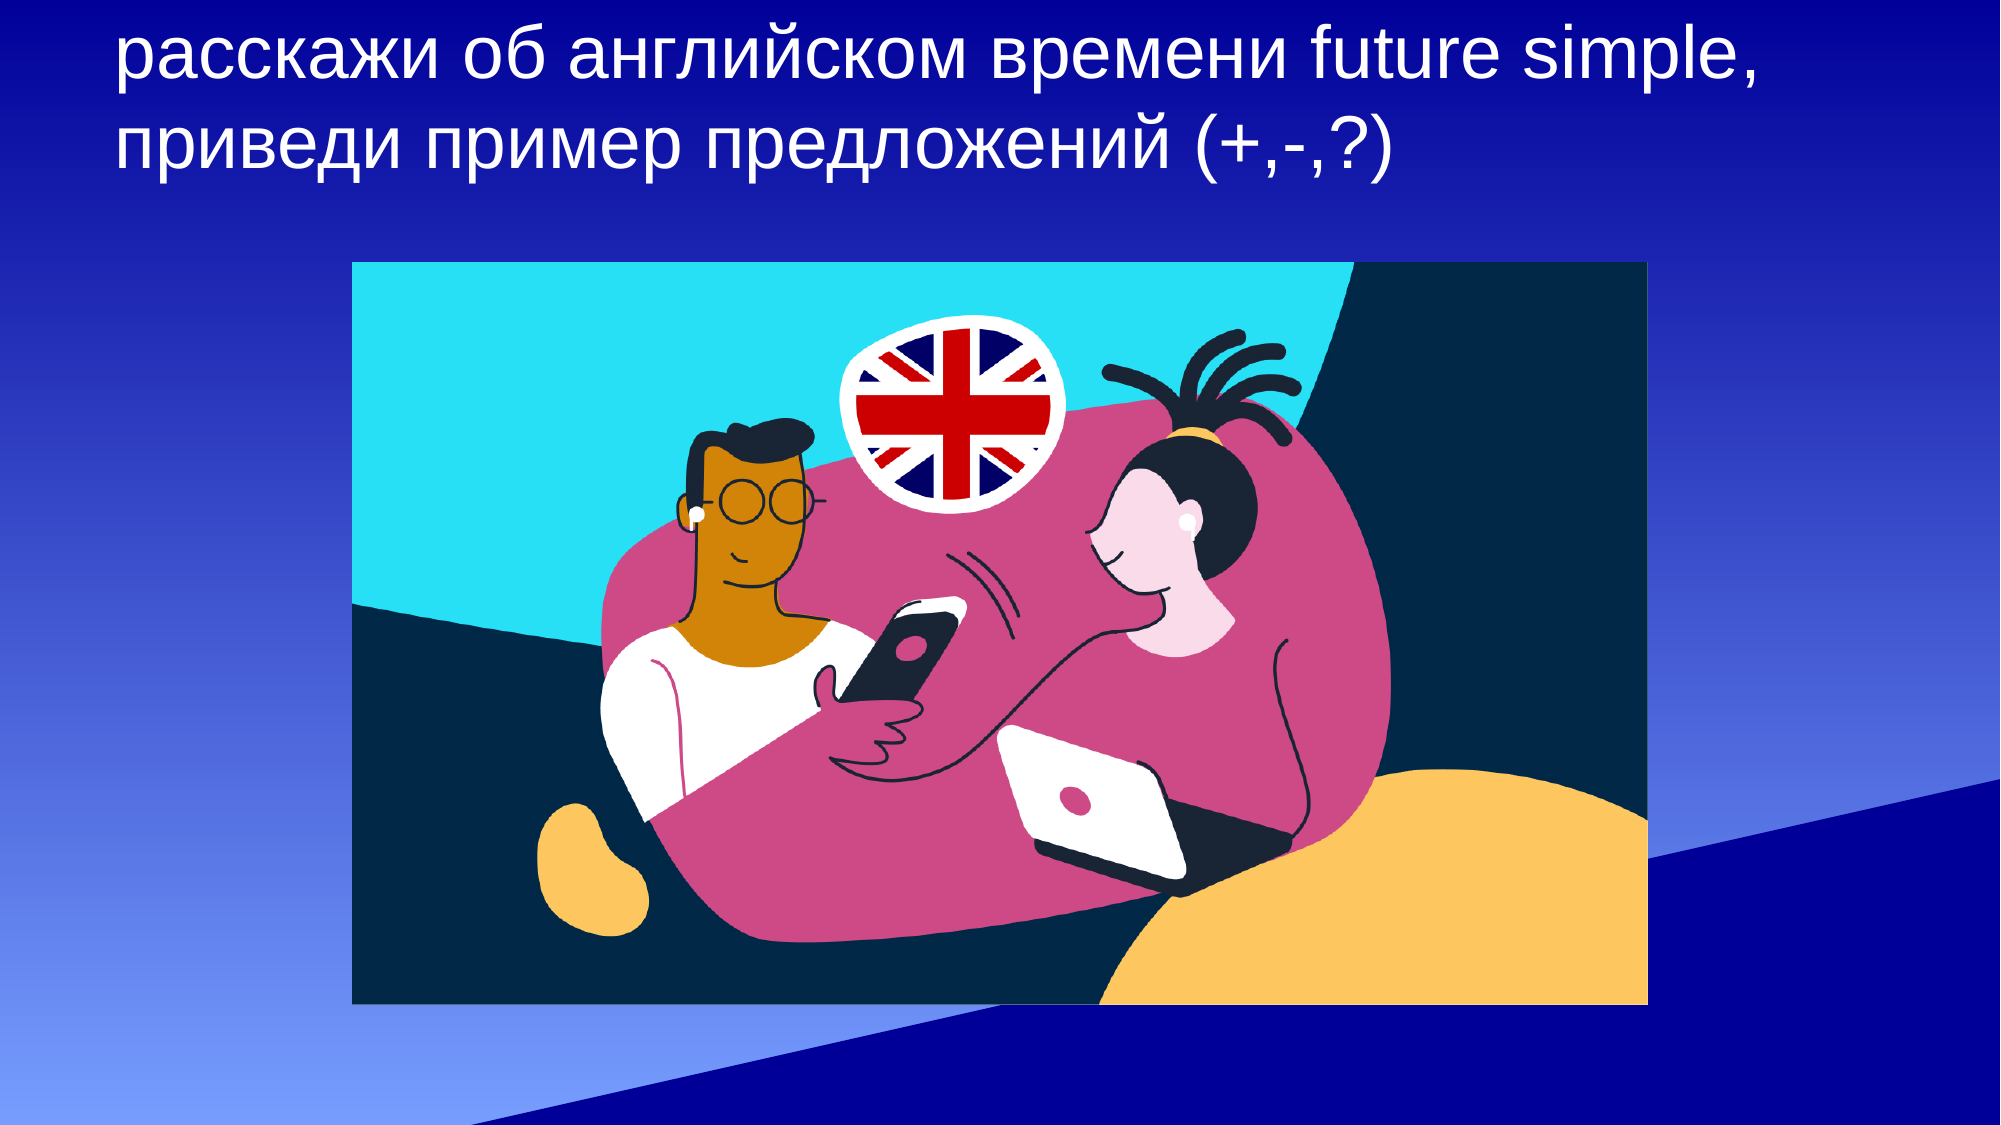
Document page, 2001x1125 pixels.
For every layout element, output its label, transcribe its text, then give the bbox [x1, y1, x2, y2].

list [352, 262, 1648, 1005]
title расскажи об английском времени future simple, приведи пример предложений (+,-,?) [99, 44, 1901, 233]
